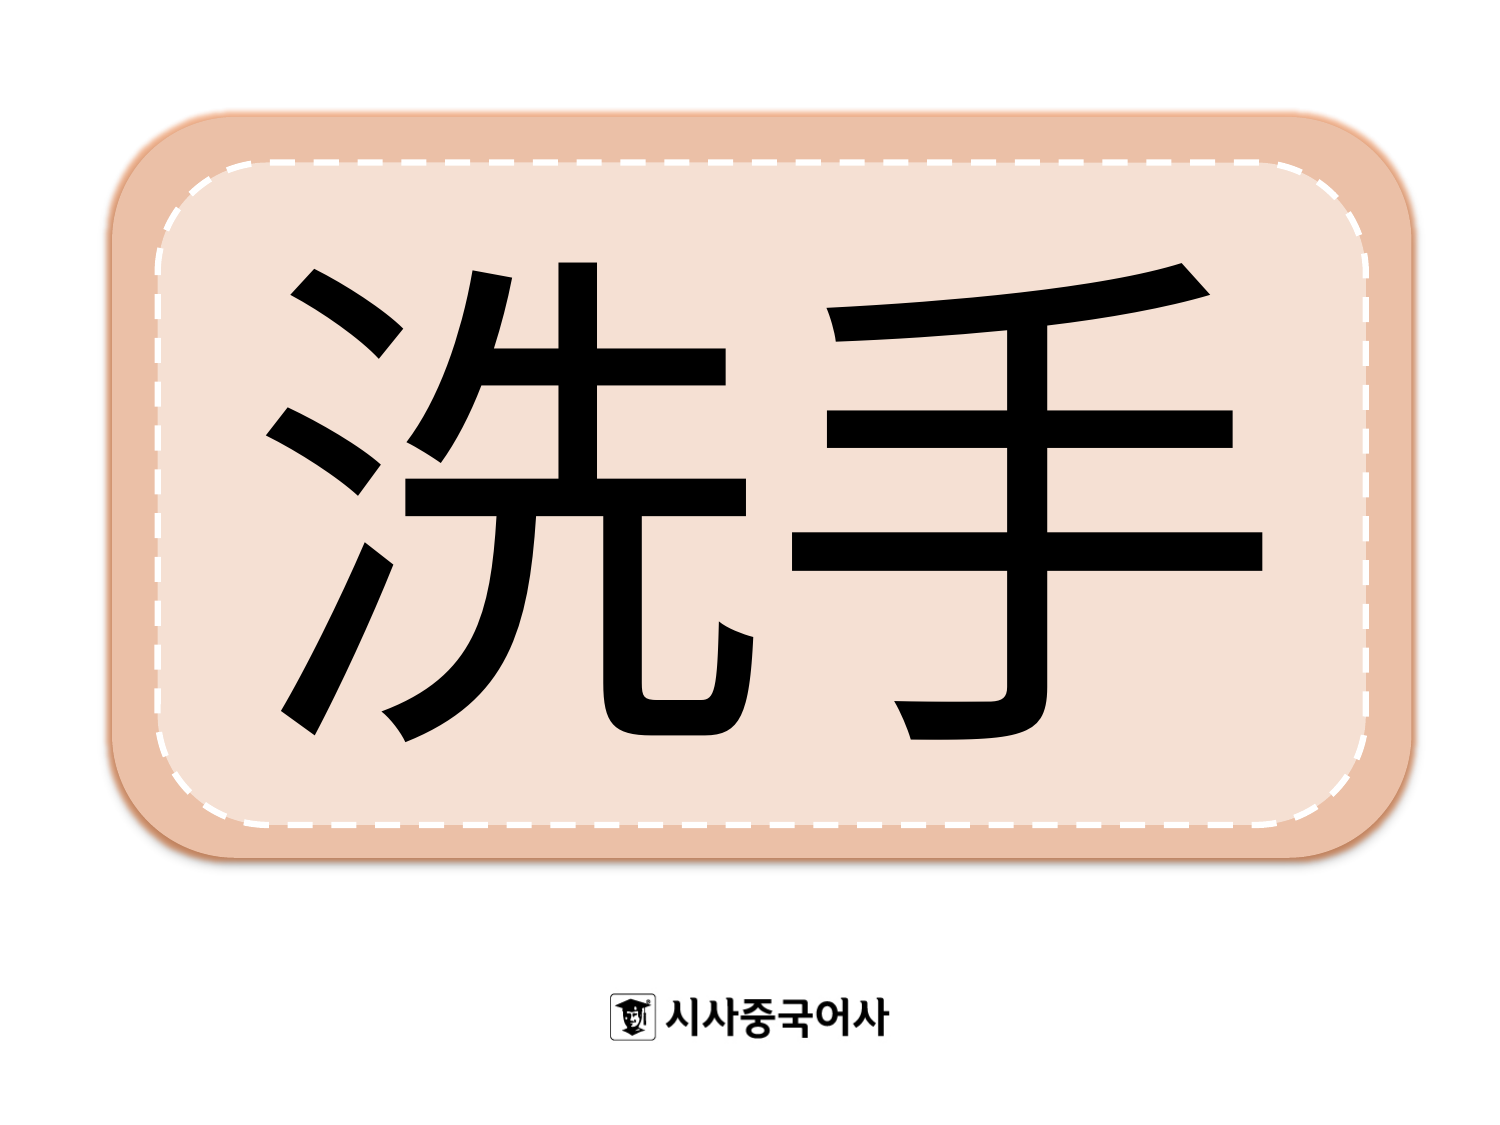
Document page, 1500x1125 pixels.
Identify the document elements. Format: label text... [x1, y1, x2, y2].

picture [602, 987, 898, 1047]
text_box 洗手 [162, 160, 1371, 824]
